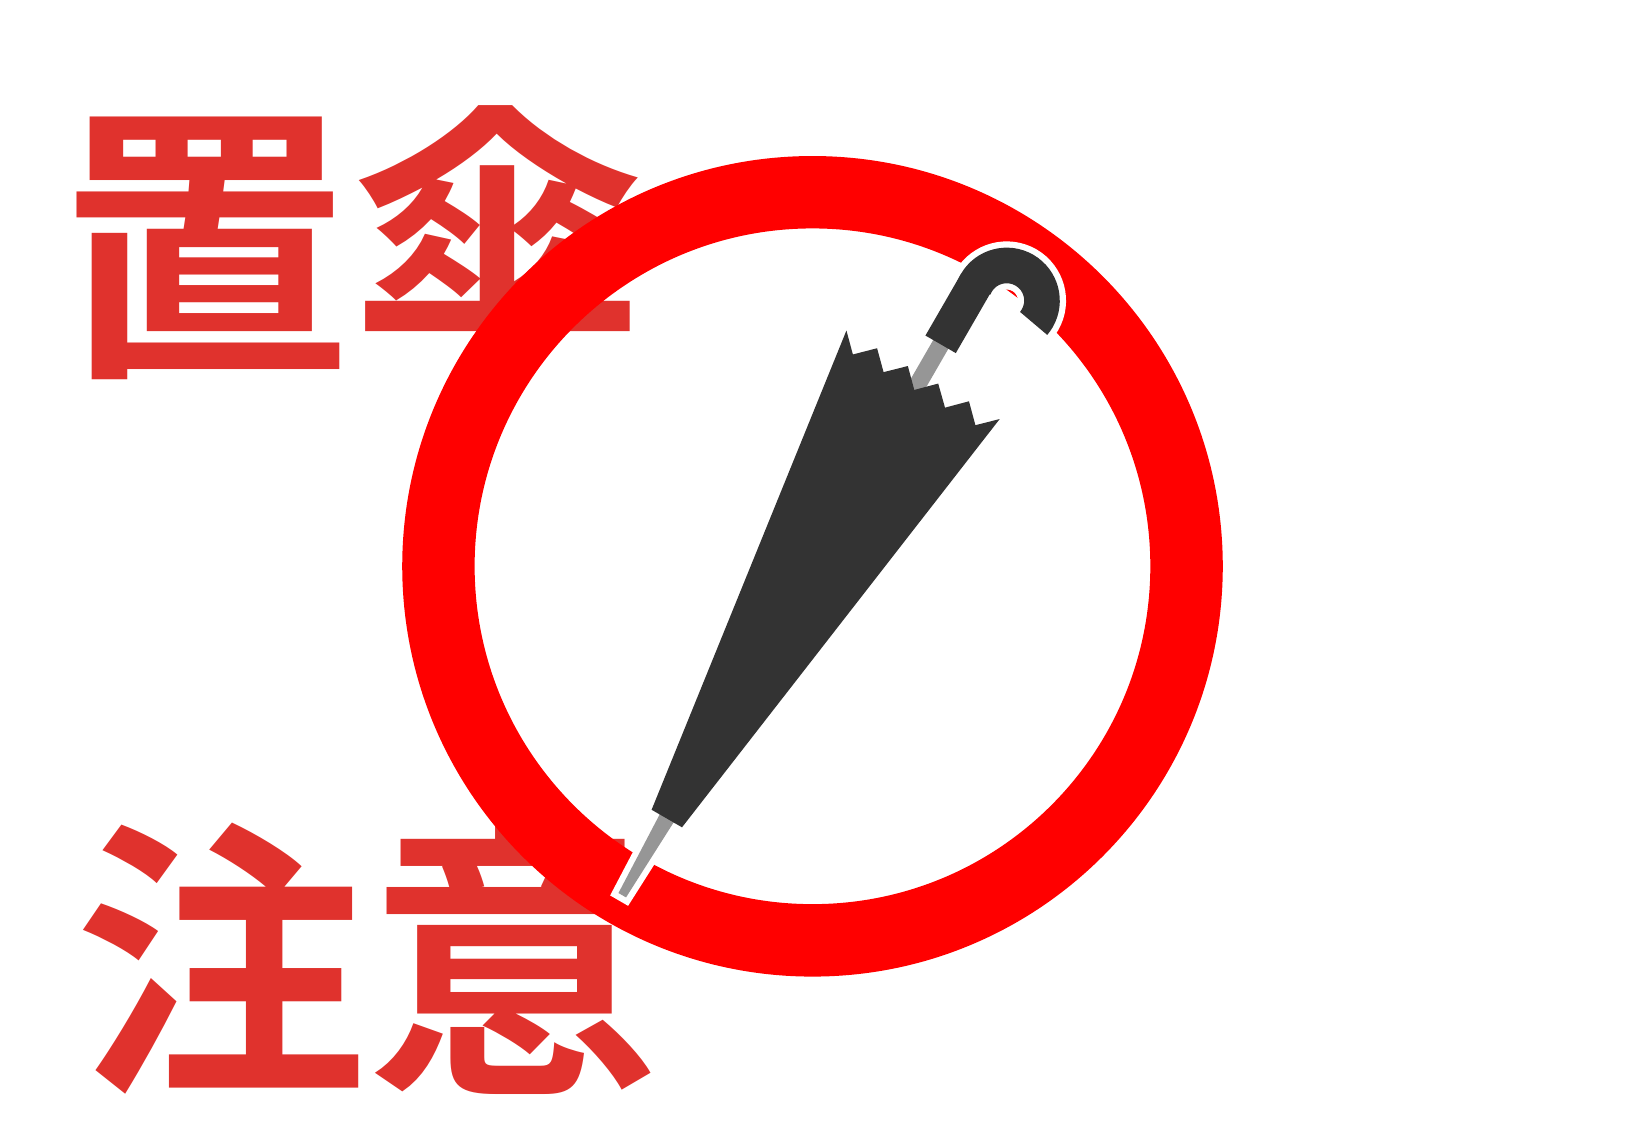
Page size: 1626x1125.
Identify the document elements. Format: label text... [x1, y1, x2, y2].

text_box 注意 [60, 772, 1596, 1125]
text_box 置傘 [44, 54, 1581, 420]
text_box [401, 155, 1224, 977]
